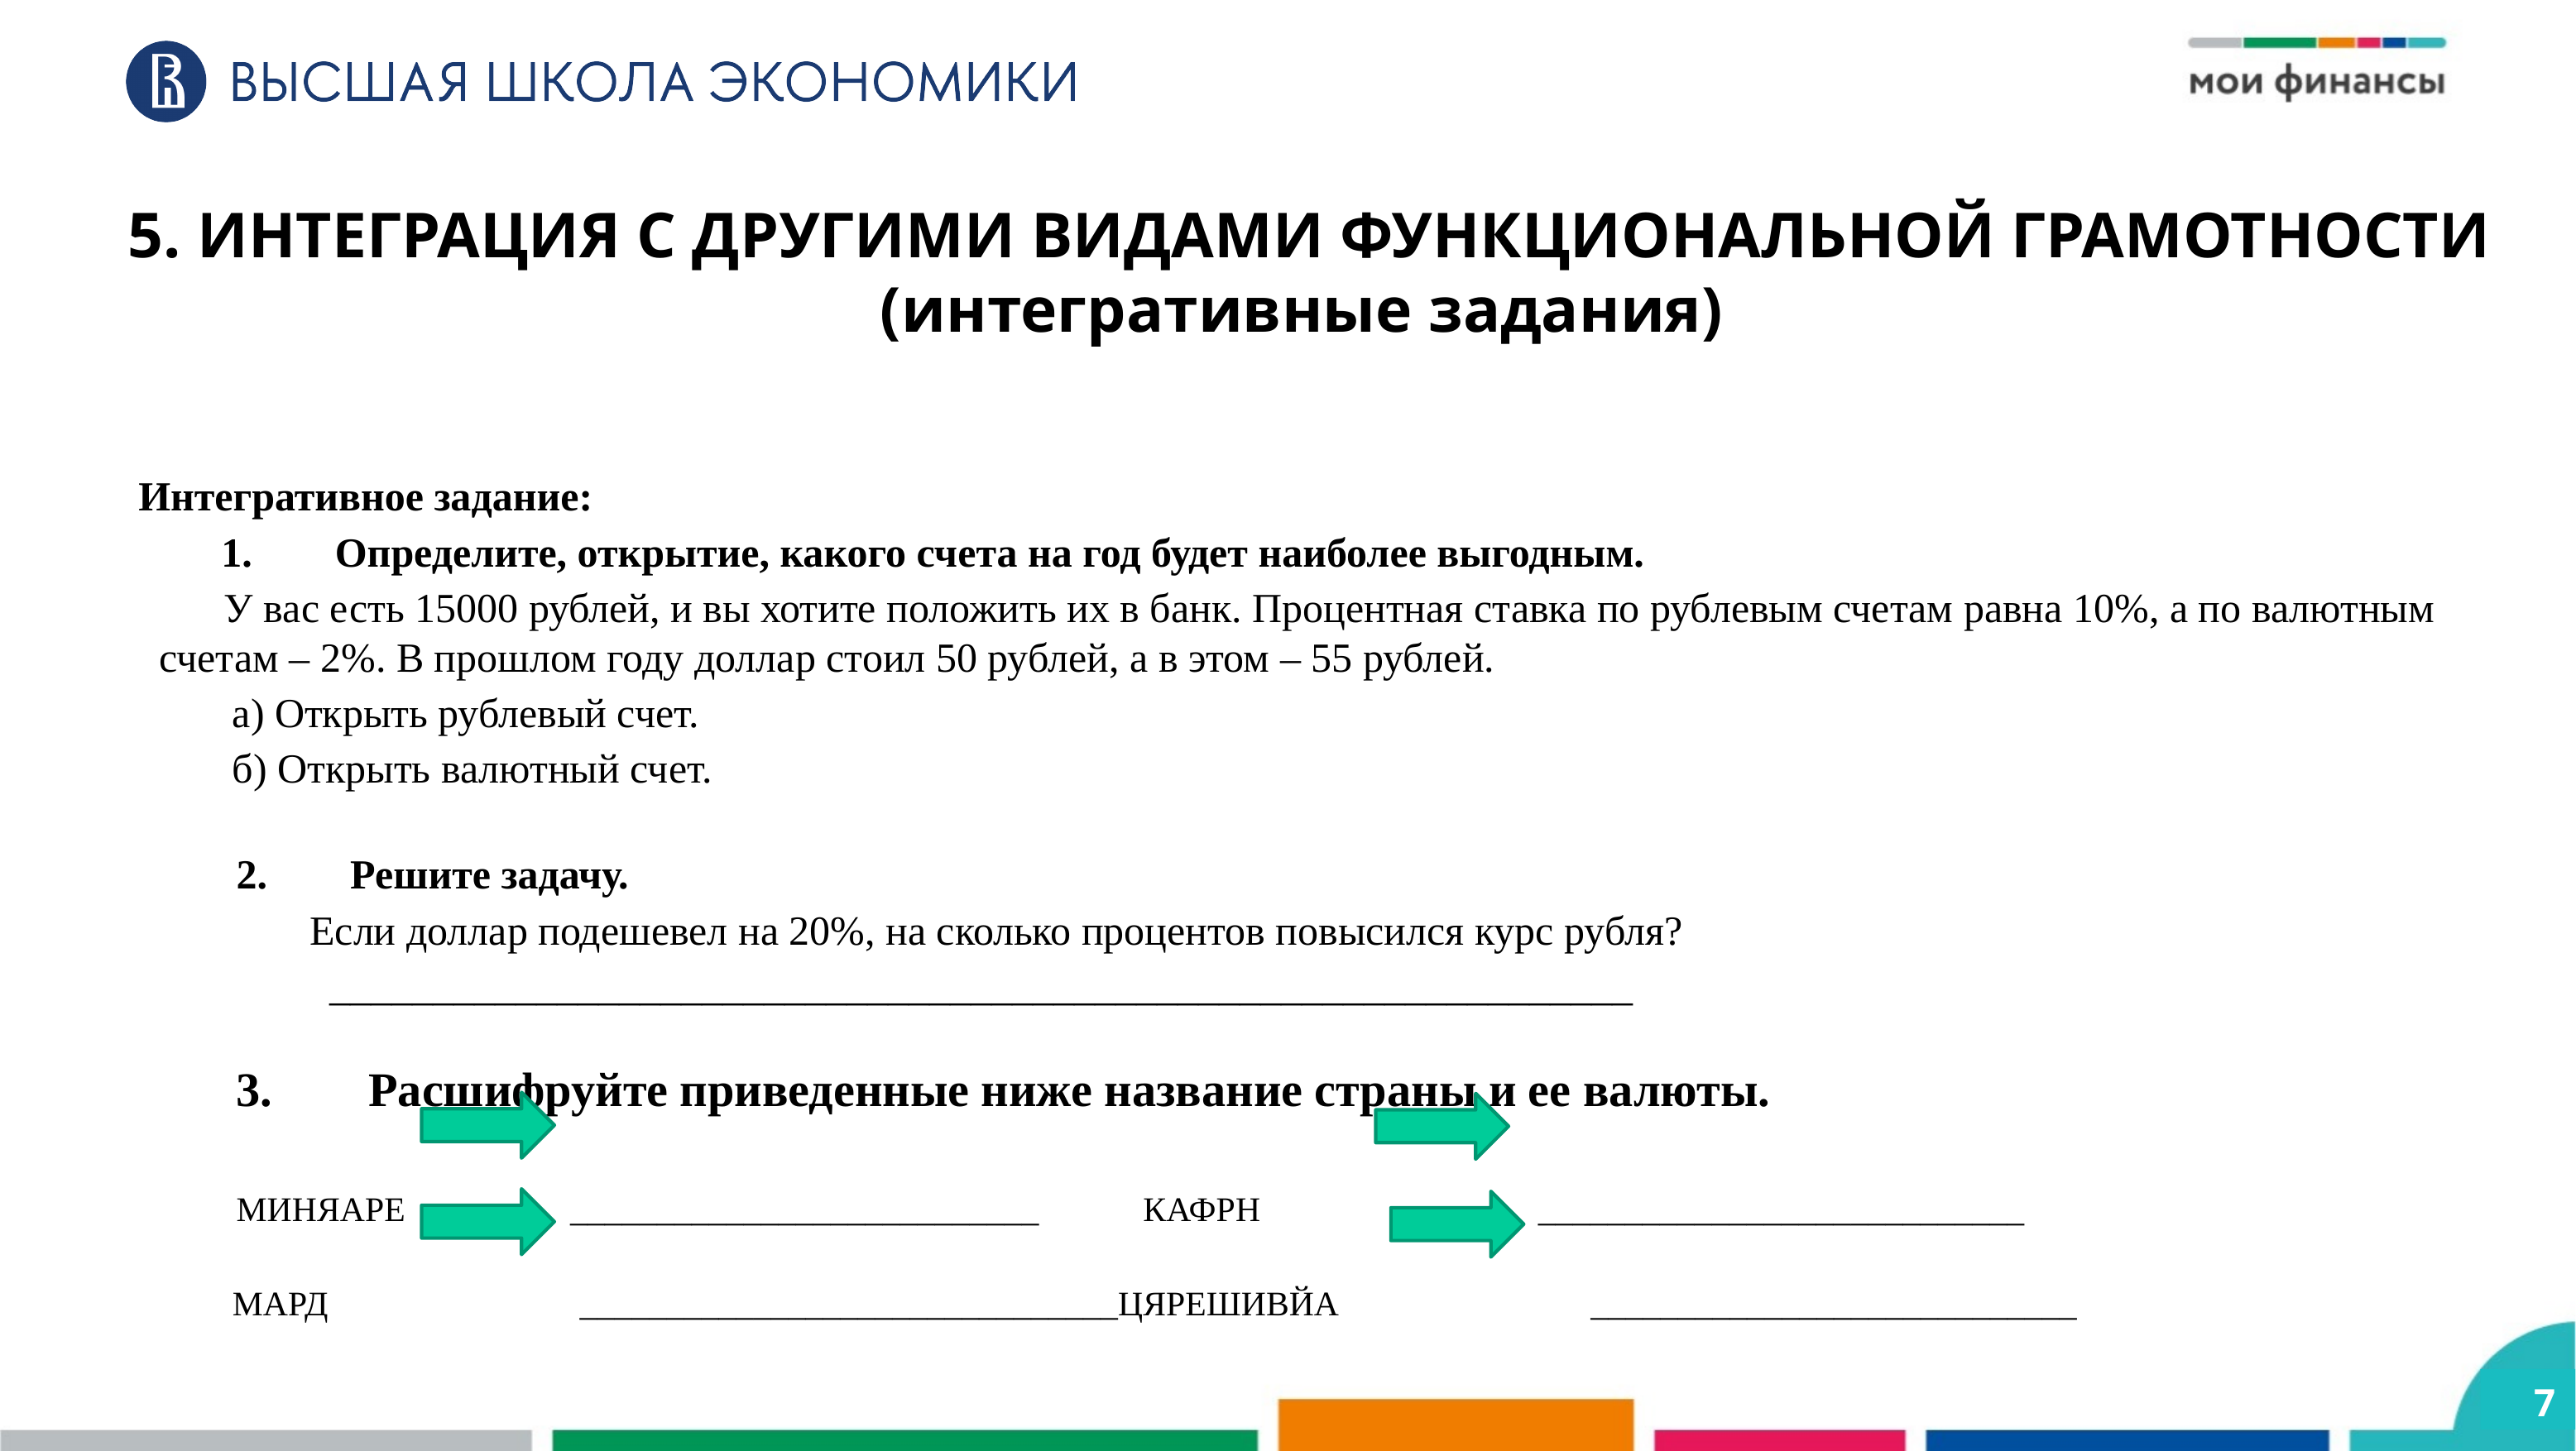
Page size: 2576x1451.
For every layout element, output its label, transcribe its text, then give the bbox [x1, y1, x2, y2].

text_box 7 [2480, 1368, 2576, 1430]
picture [0, 0, 2576, 1451]
text_box 5. ИНТЕГРАЦИЯ С ДРУГИМИ ВИДАМИ ФУНКЦИОНАЛЬНОЙ ГРАМОТНОСТИ (интегративные задания) [44, 186, 2576, 429]
text_box [420, 1187, 557, 1257]
text_box Интегративное задание: 1. Определите, открытие, какого счета на год будет наиболее выгодным. У вас есть 15000 рублей, и вы хотите положить их в банк. Процентная ставка по рублевым счетам равна 10%, а по валютным счетам – 2%. В прошлом году доллар стоил 50 рублей, а в этом – 55 рублей. а) Открыть рублевый счет. б) Открыть валютный счет. 2. Решите задачу. Если доллар подешевел на 20%, на сколько процентов повысился курс рубля? _______________________________________________________________ 3. Расшифруйте приведенные ниже название страны и ее валюты. МИНЯАРЕ ___________________________ КАФРН ____________________________ МАРД _______________________________ЦЯРЕШИВЙА ____________________________ [126, 463, 2463, 1376]
text_box [420, 1090, 557, 1160]
text_box [1374, 1091, 1511, 1161]
text_box [1389, 1190, 1526, 1259]
